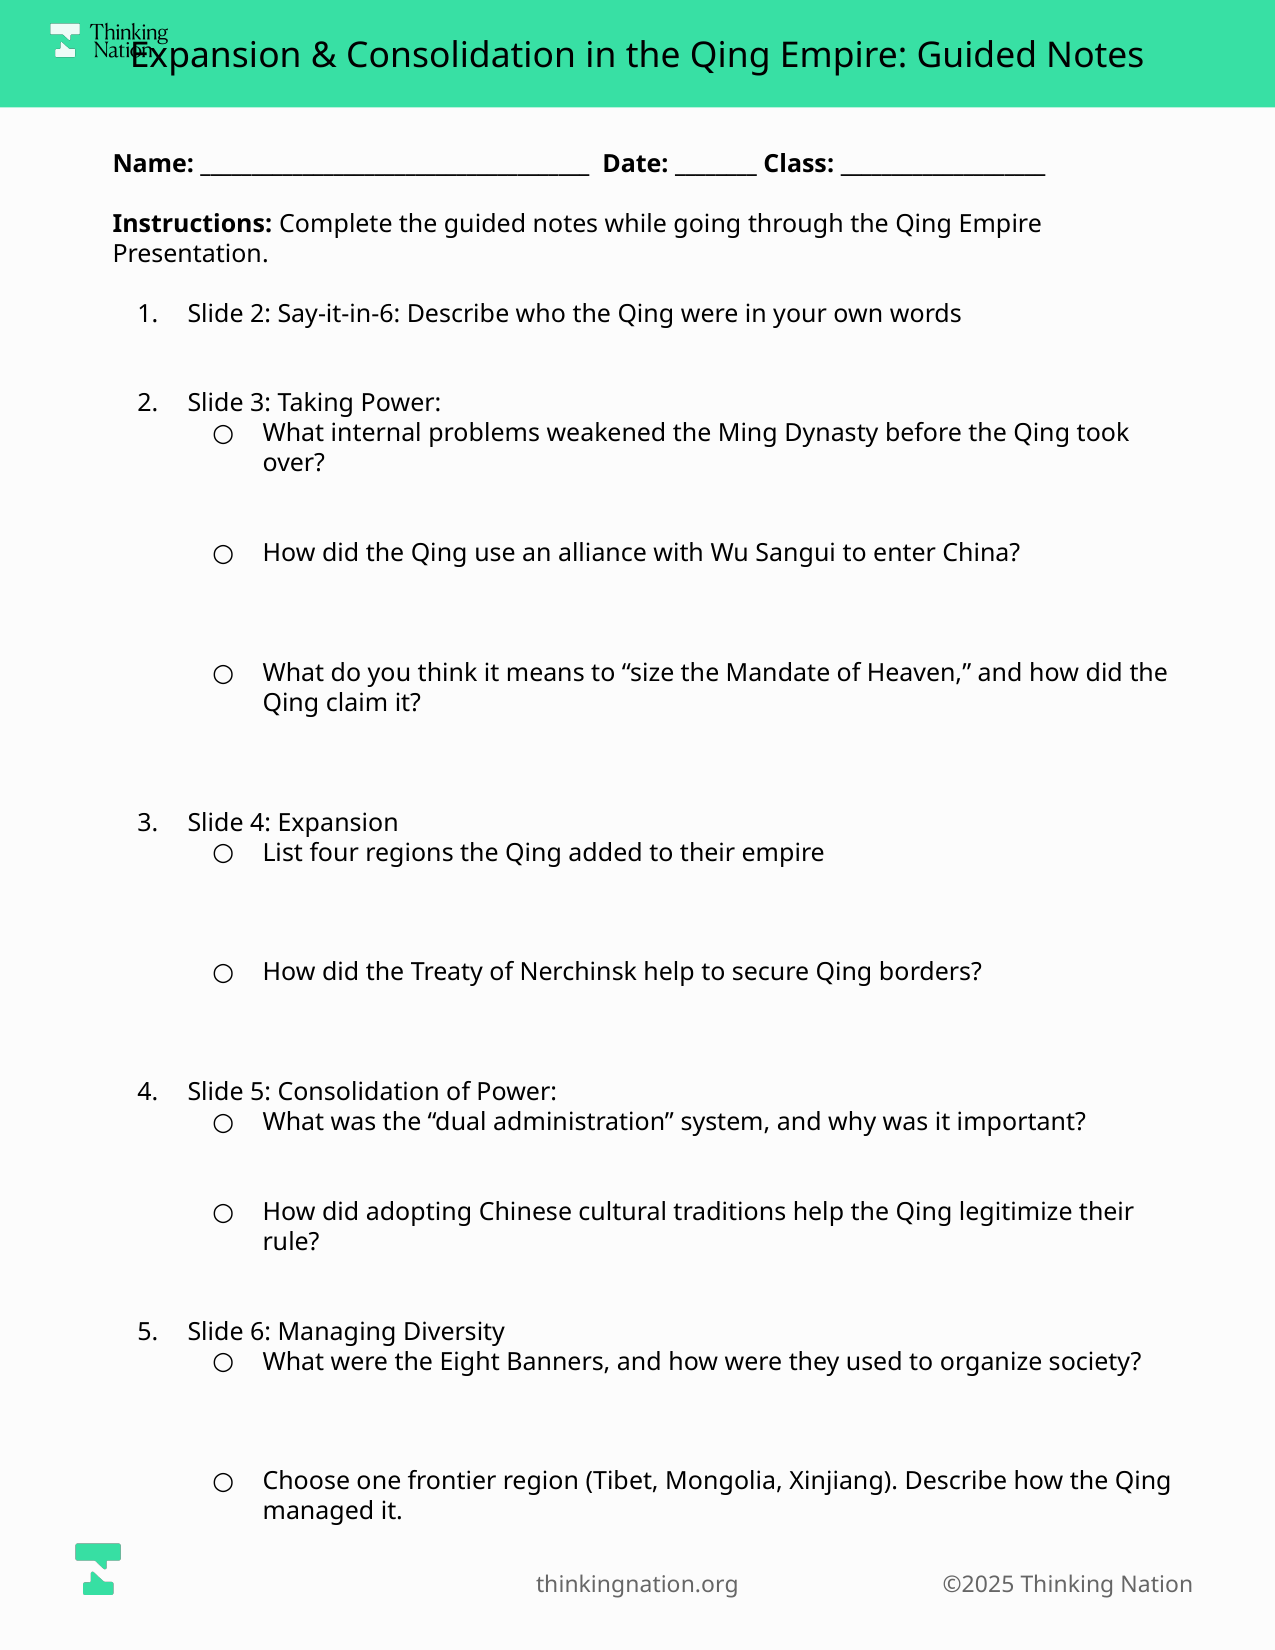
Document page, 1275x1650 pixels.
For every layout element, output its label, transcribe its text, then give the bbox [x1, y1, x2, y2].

text_box Expansion & Consolidation in the Qing Empire: Guided Notes [0, 0, 1275, 108]
picture [62, 1533, 134, 1605]
text_box Name: ______________________________________ Date: ________ Class: ____________________ Instructions: Complete the guided notes while going through the Qing Empire Presentation. Slide 2: Say-it-in-6: Describe who the Qing were in your own words Slide 3: Taking Power: What internal problems weakened the Ming Dynasty before the Qing took over? How did the Qing use an alliance with Wu Sangui to enter China? What do you think it means to “size the Mandate of Heaven,” and how did the Qing claim it? Slide 4: Expansion List four regions the Qing added to their empire How did the Treaty of Nerchinsk help to secure Qing borders? Slide 5: Consolidation of Power: What was the “dual administration” system, and why was it important? How did adopting Chinese cultural traditions help the Qing legitimize their rule? Slide 6: Managing Diversity What were the Eight Banners, and how were they used to organize society? Choose one frontier region (Tibet, Mongolia, Xinjiang). Describe how the Qing managed it. [97, 132, 1198, 1600]
picture [36, 12, 172, 69]
text_box ©2025 Thinking Nation [907, 1553, 1210, 1605]
text_box thinkingnation.org [486, 1600, 789, 1605]
